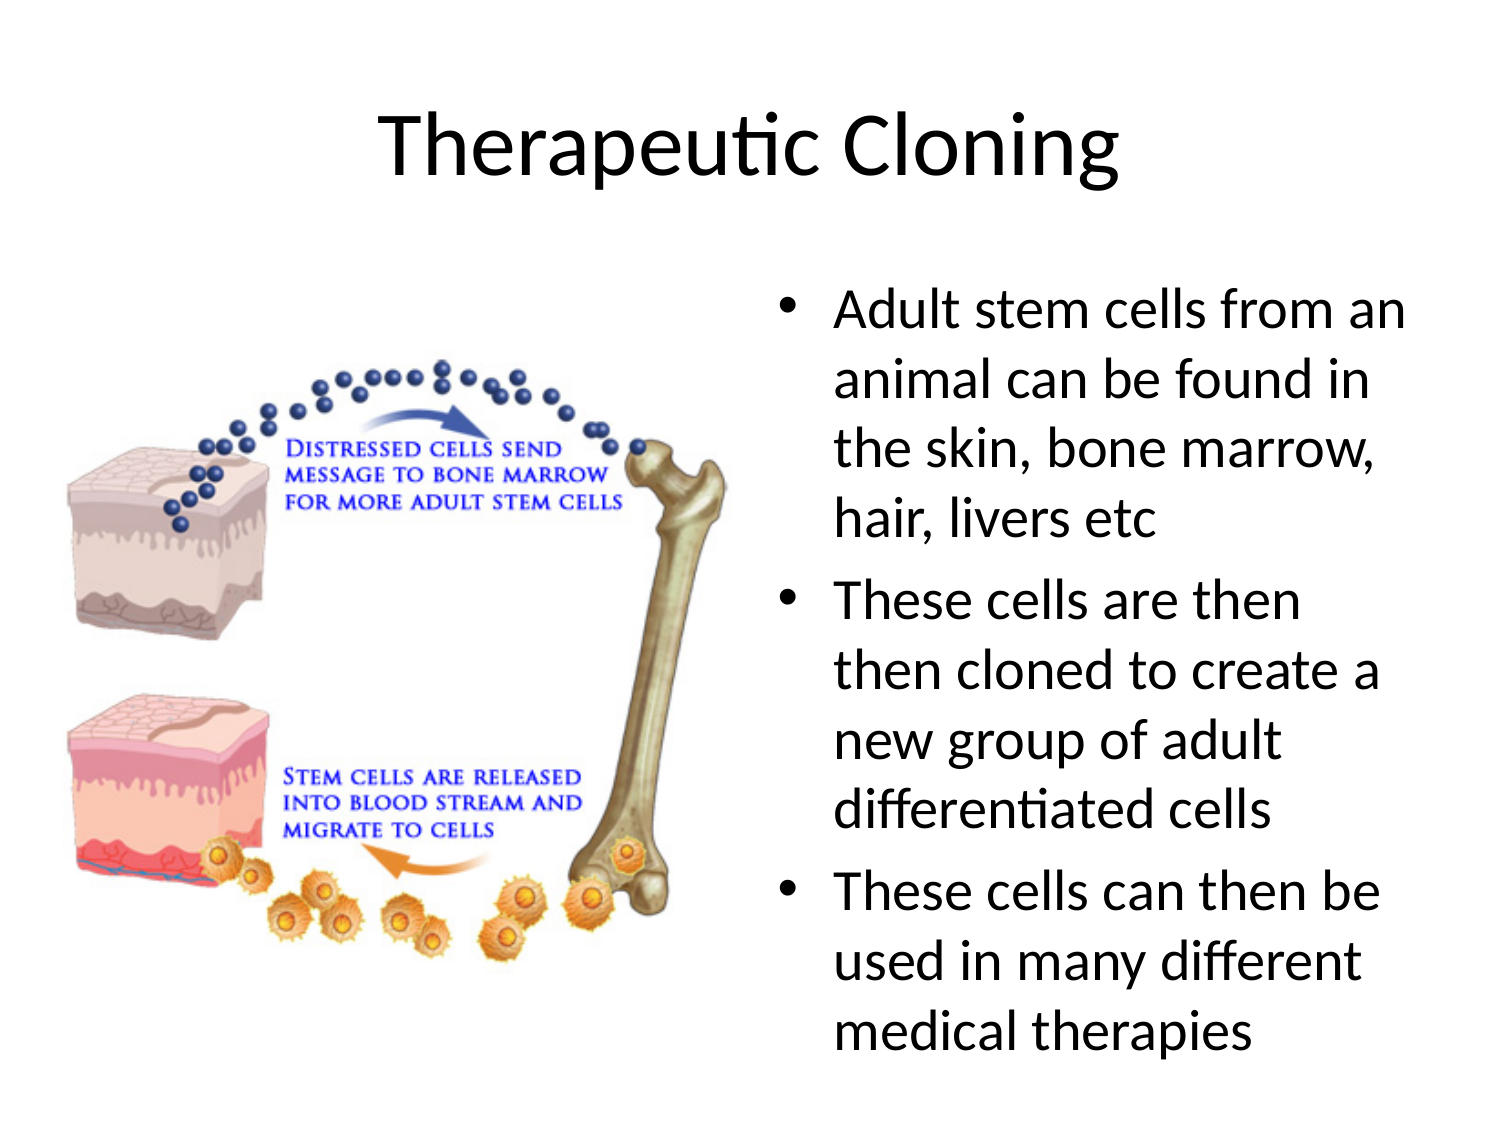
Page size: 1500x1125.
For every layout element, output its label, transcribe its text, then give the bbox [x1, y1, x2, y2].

list Adult stem cells from an animal can be found in the skin, bone marrow, hair, livers etc These cells are then then cloned to create a new group of adult differentiated cells These cells can then be used in many different medical therapies [762, 262, 1425, 1075]
title Therapeutic Cloning [75, 45, 1425, 233]
picture [62, 349, 745, 974]
